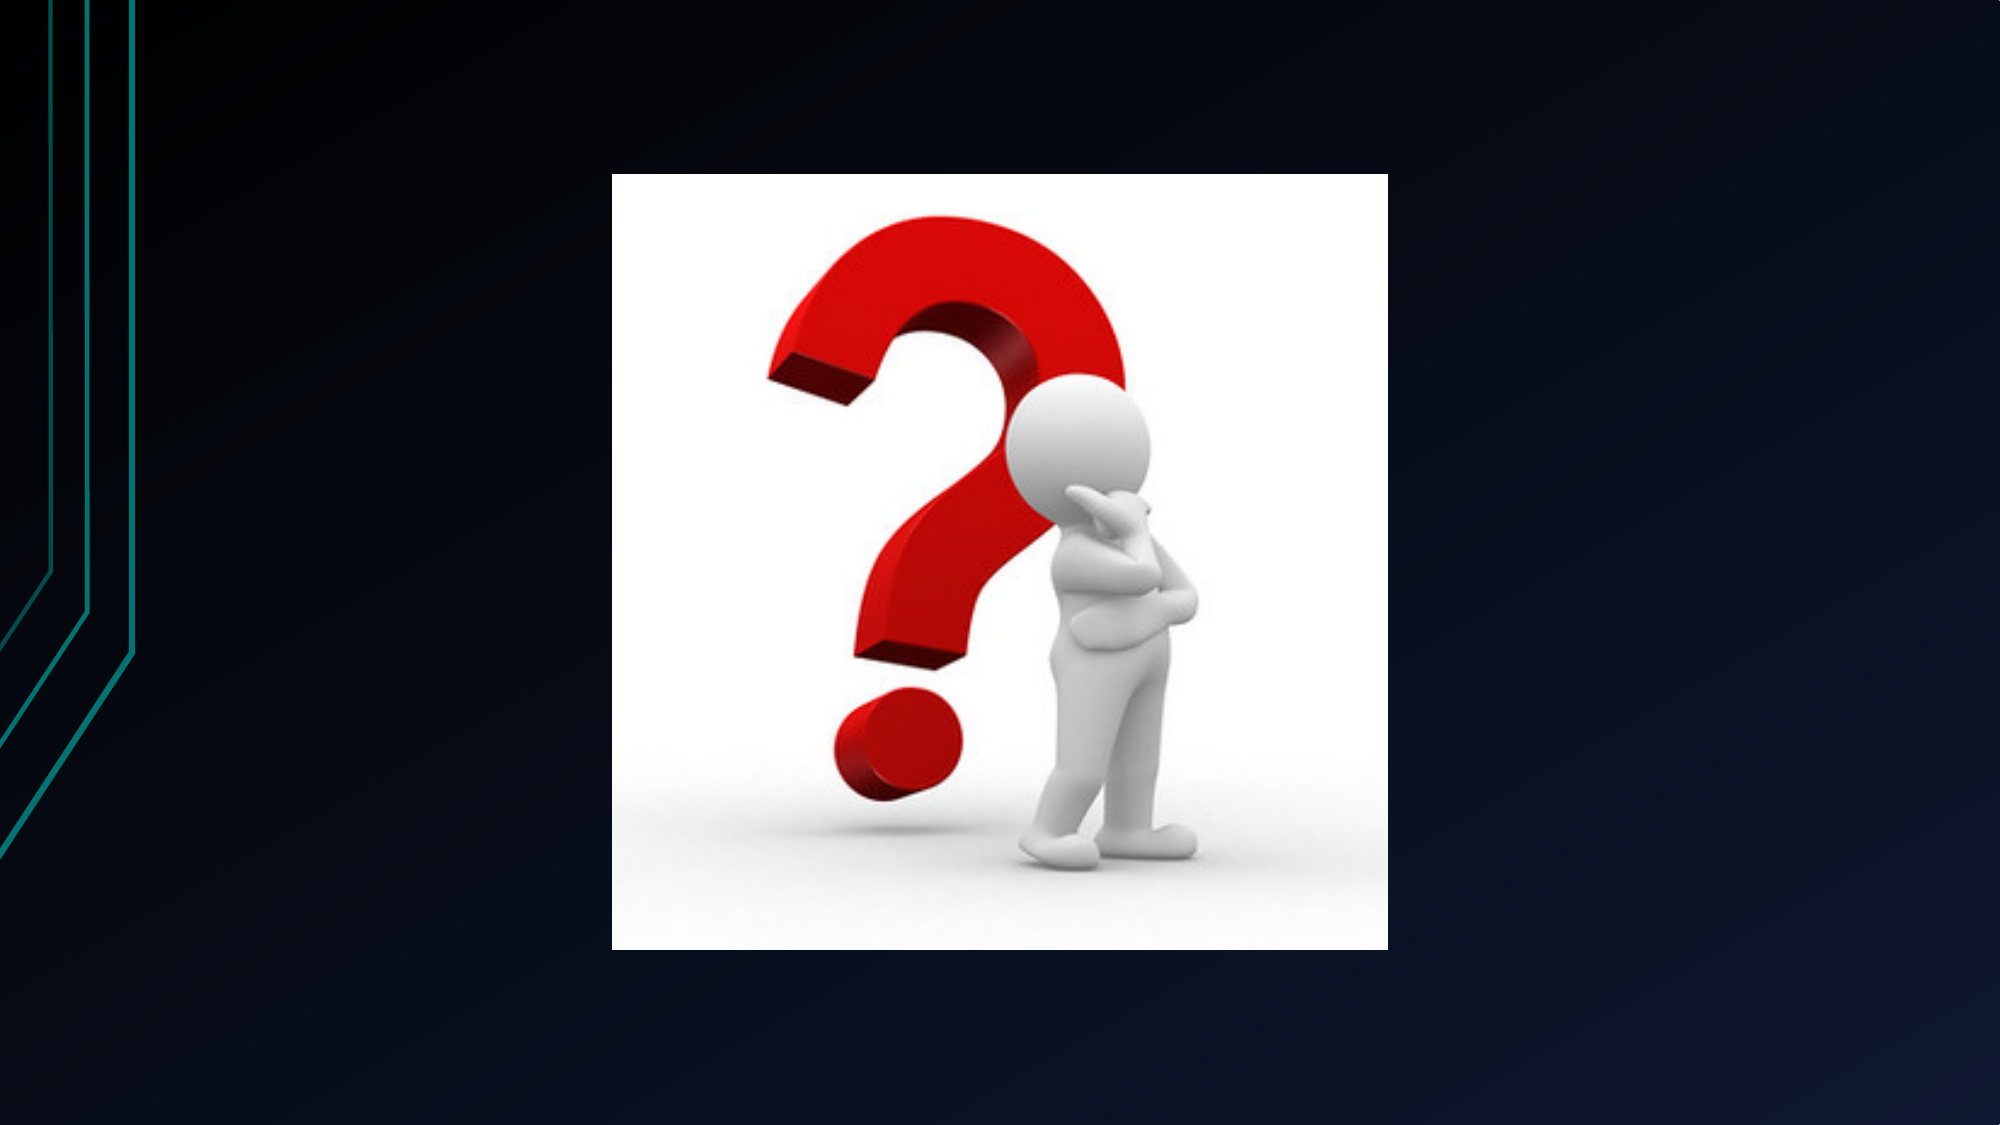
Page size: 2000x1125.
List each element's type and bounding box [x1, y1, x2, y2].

picture [611, 174, 1388, 951]
